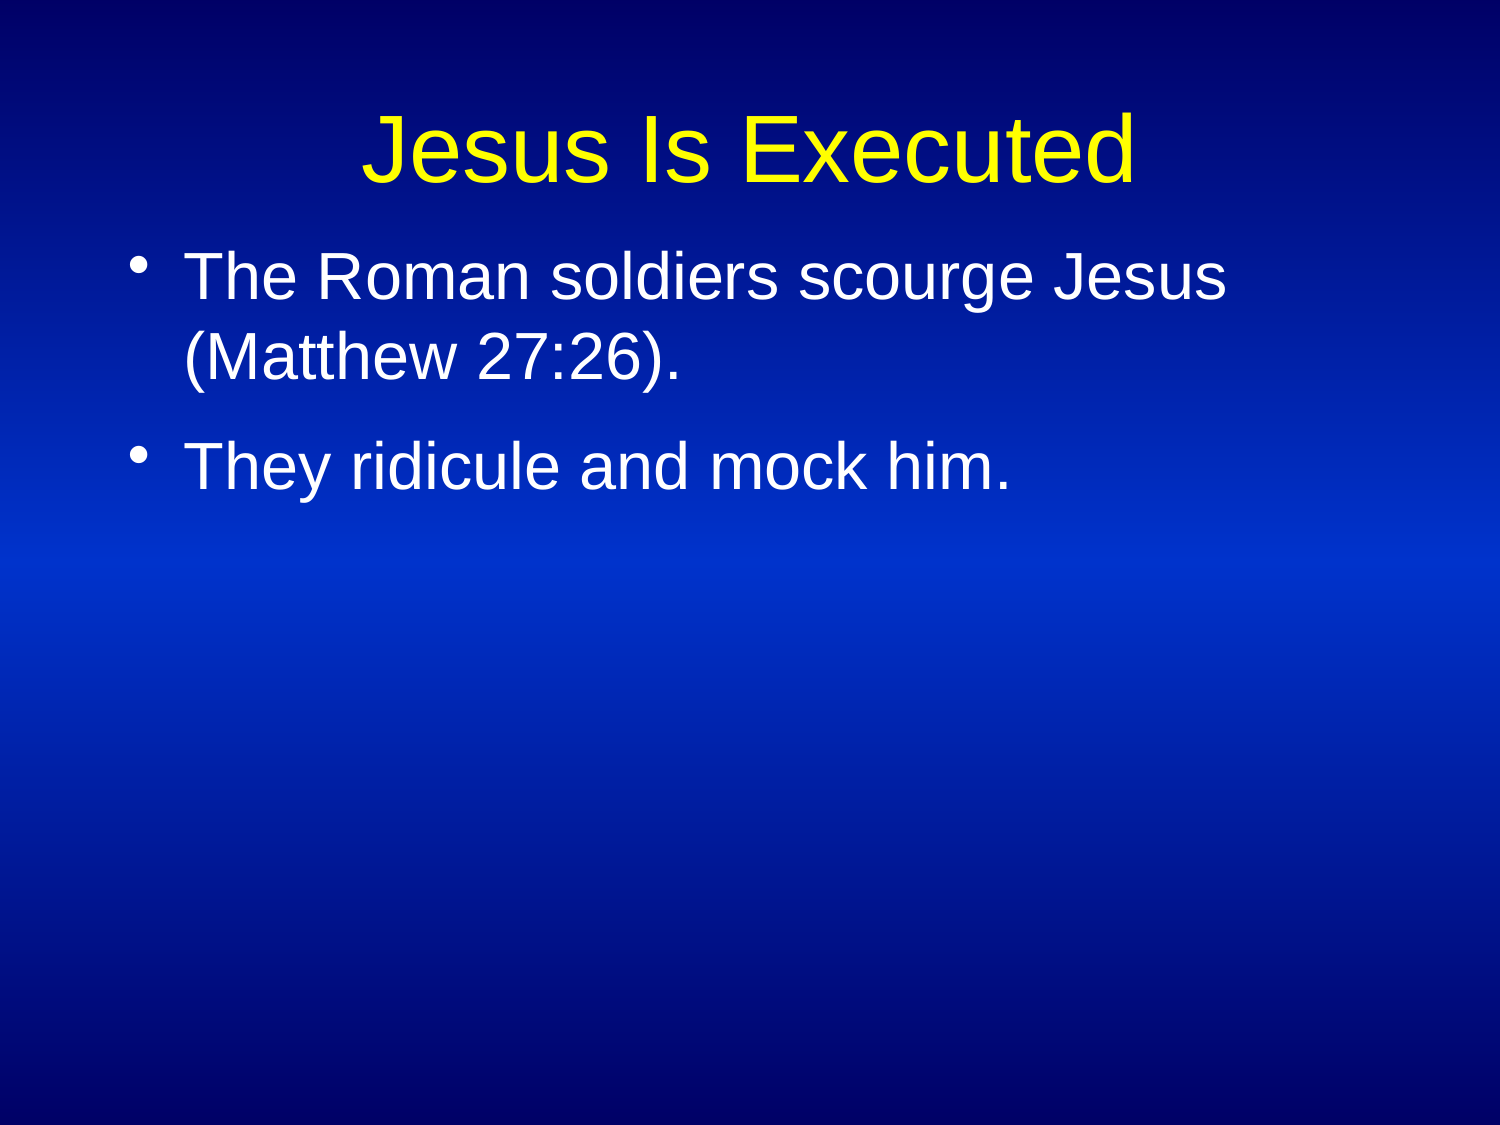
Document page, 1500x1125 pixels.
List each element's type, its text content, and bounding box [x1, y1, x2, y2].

list The Roman soldiers scourge Jesus (Matthew 27:26). They ridicule and mock him. [112, 224, 1463, 1125]
title Jesus Is Executed [37, 50, 1463, 238]
